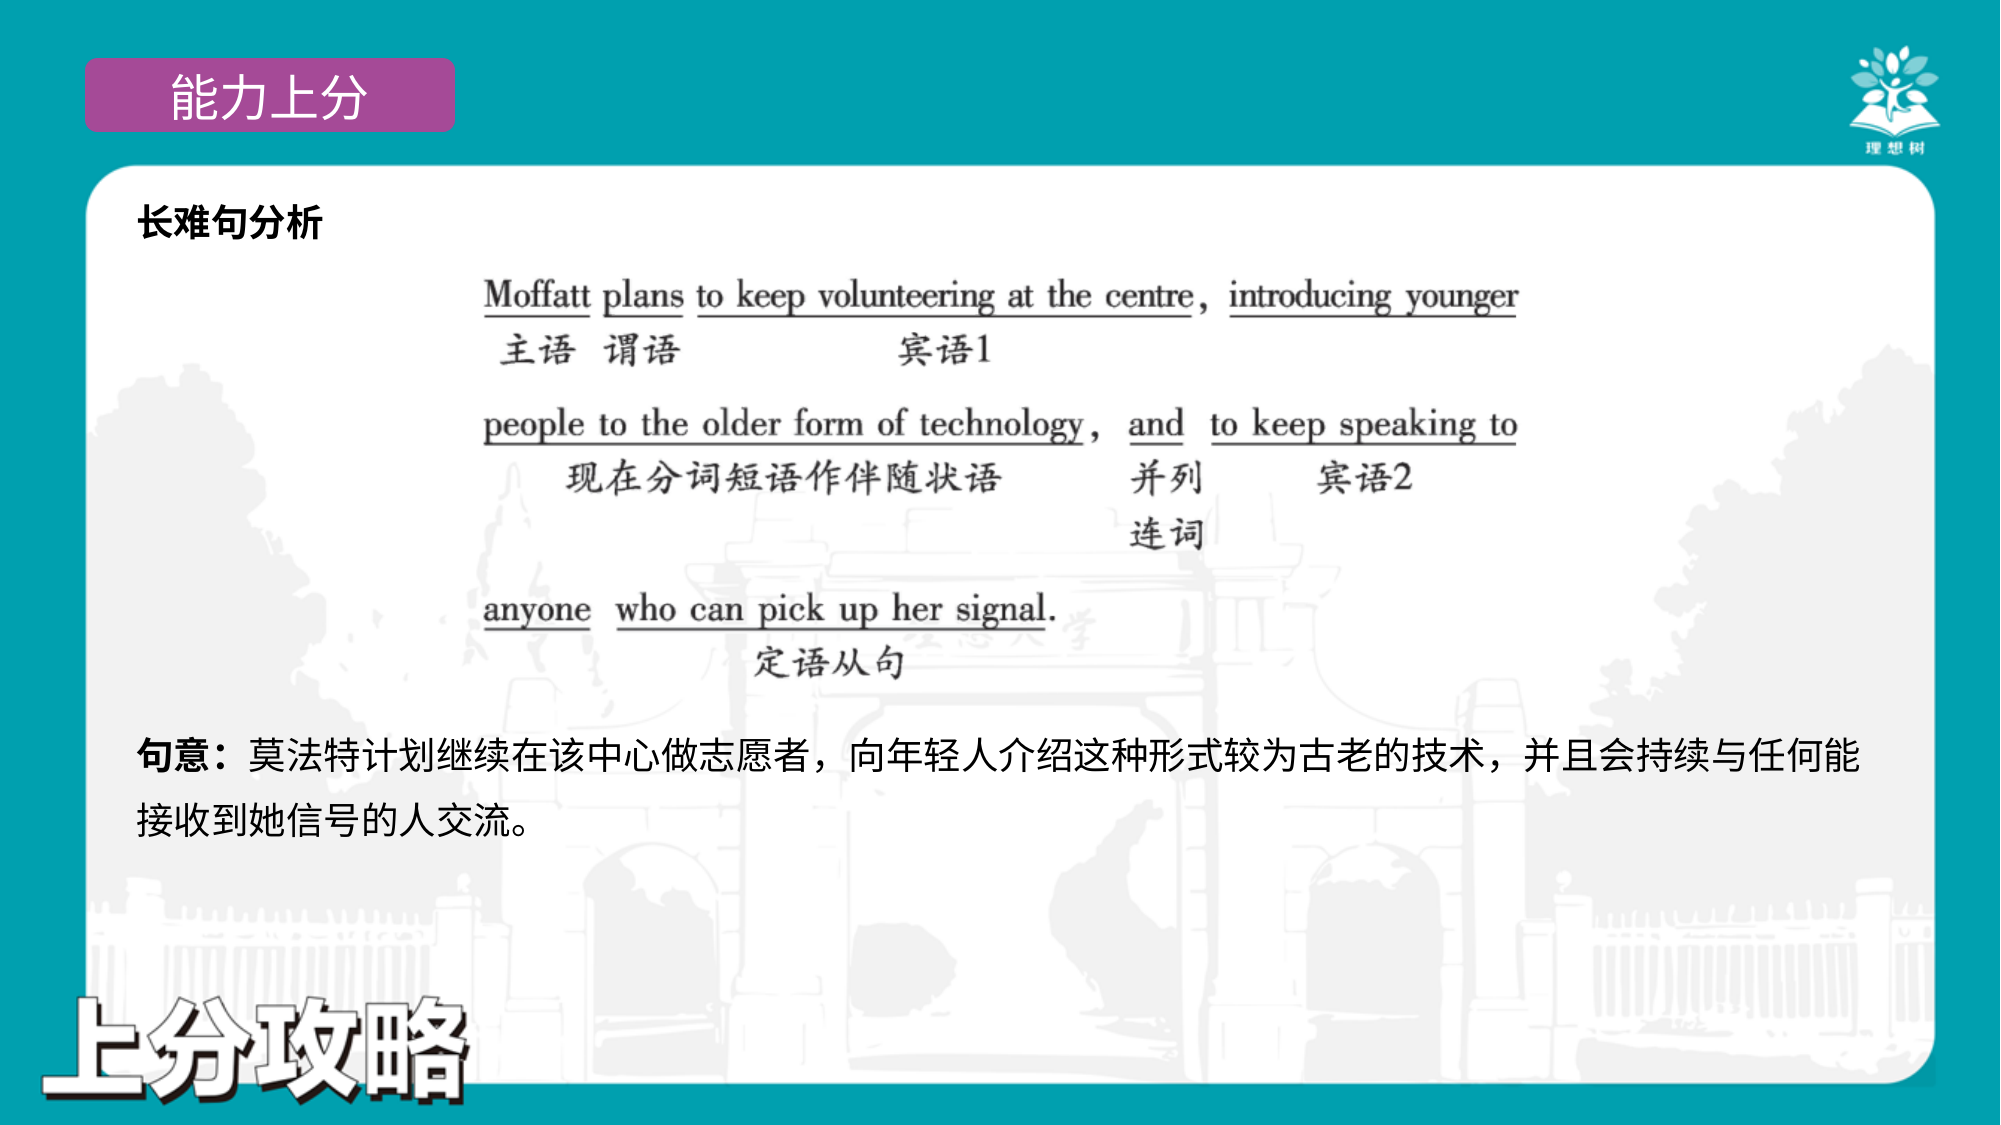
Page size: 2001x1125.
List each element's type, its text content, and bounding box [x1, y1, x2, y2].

text_box 长难句分析 [136, 177, 1865, 237]
picture [0, 0, 2000, 1125]
text_box 句意：莫法特计划继续在该中心做志愿者，向年轻人介绍这种形式较为古老的技术，并且会持续与任何能 接收到她信号的人交流。 [136, 708, 1865, 835]
